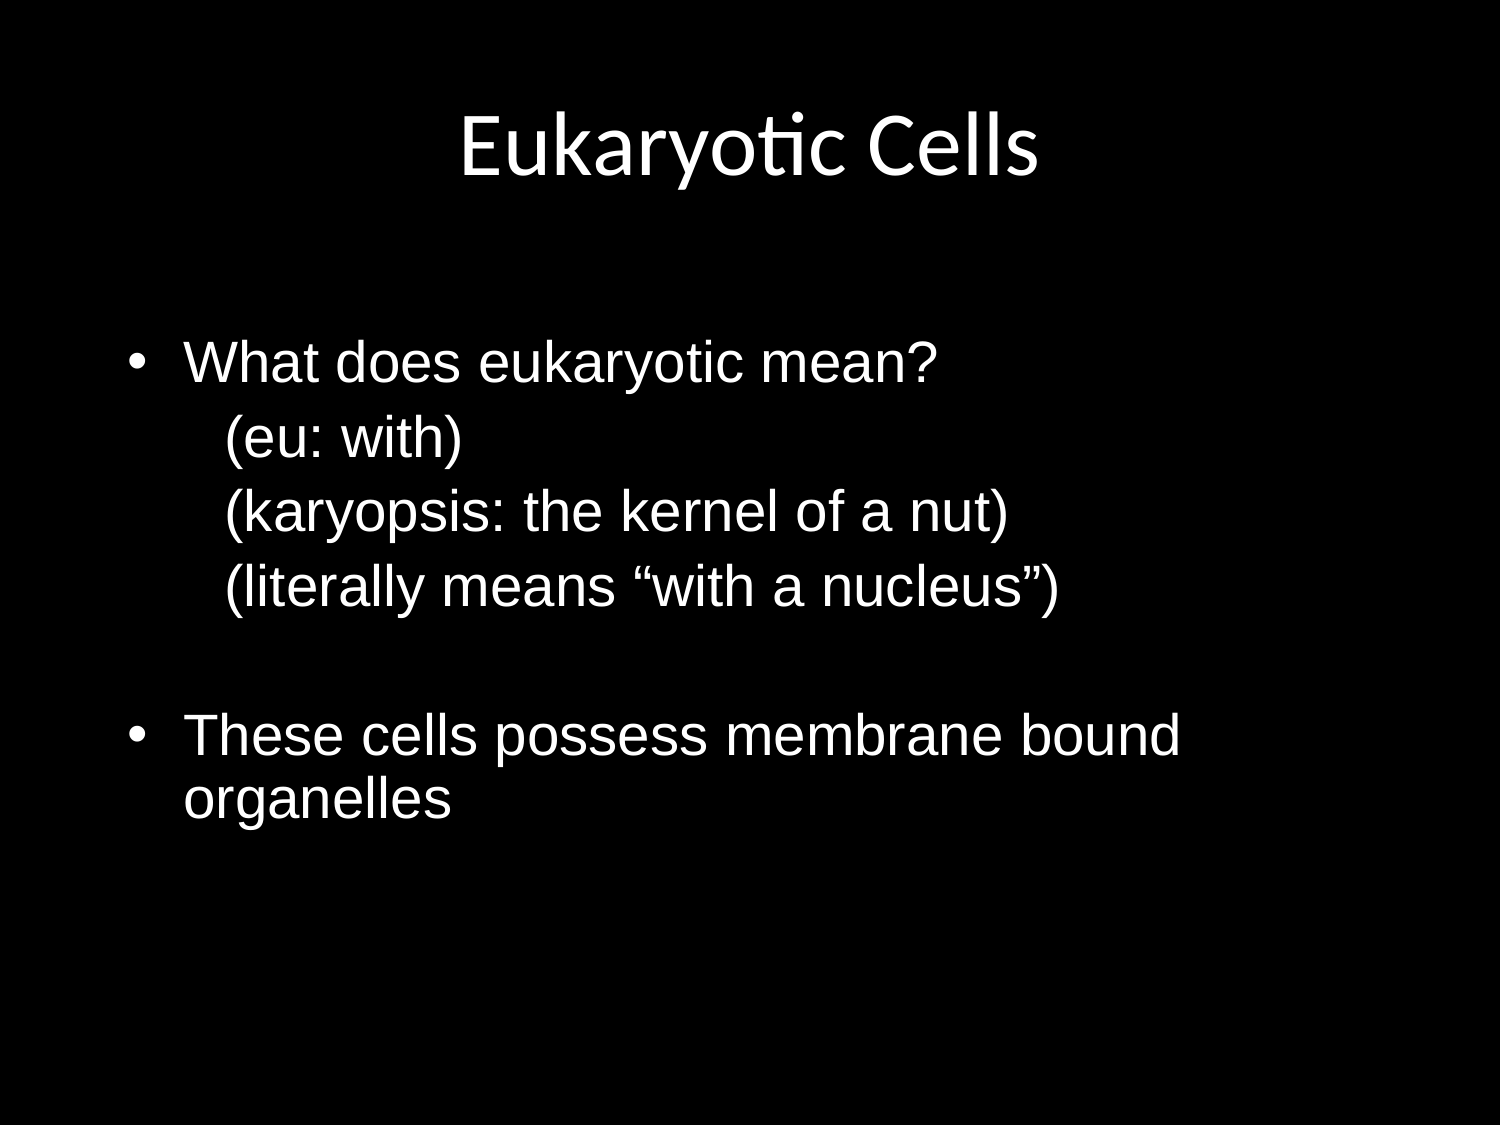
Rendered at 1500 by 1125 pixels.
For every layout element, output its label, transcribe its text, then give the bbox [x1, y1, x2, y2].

title Eukaryotic Cells [75, 45, 1425, 233]
list What does eukaryotic mean? (eu: with) (karyopsis: the kernel of a nut) (literally means “with a nucleus”) These cells possess membrane bound organelles [112, 324, 1400, 905]
